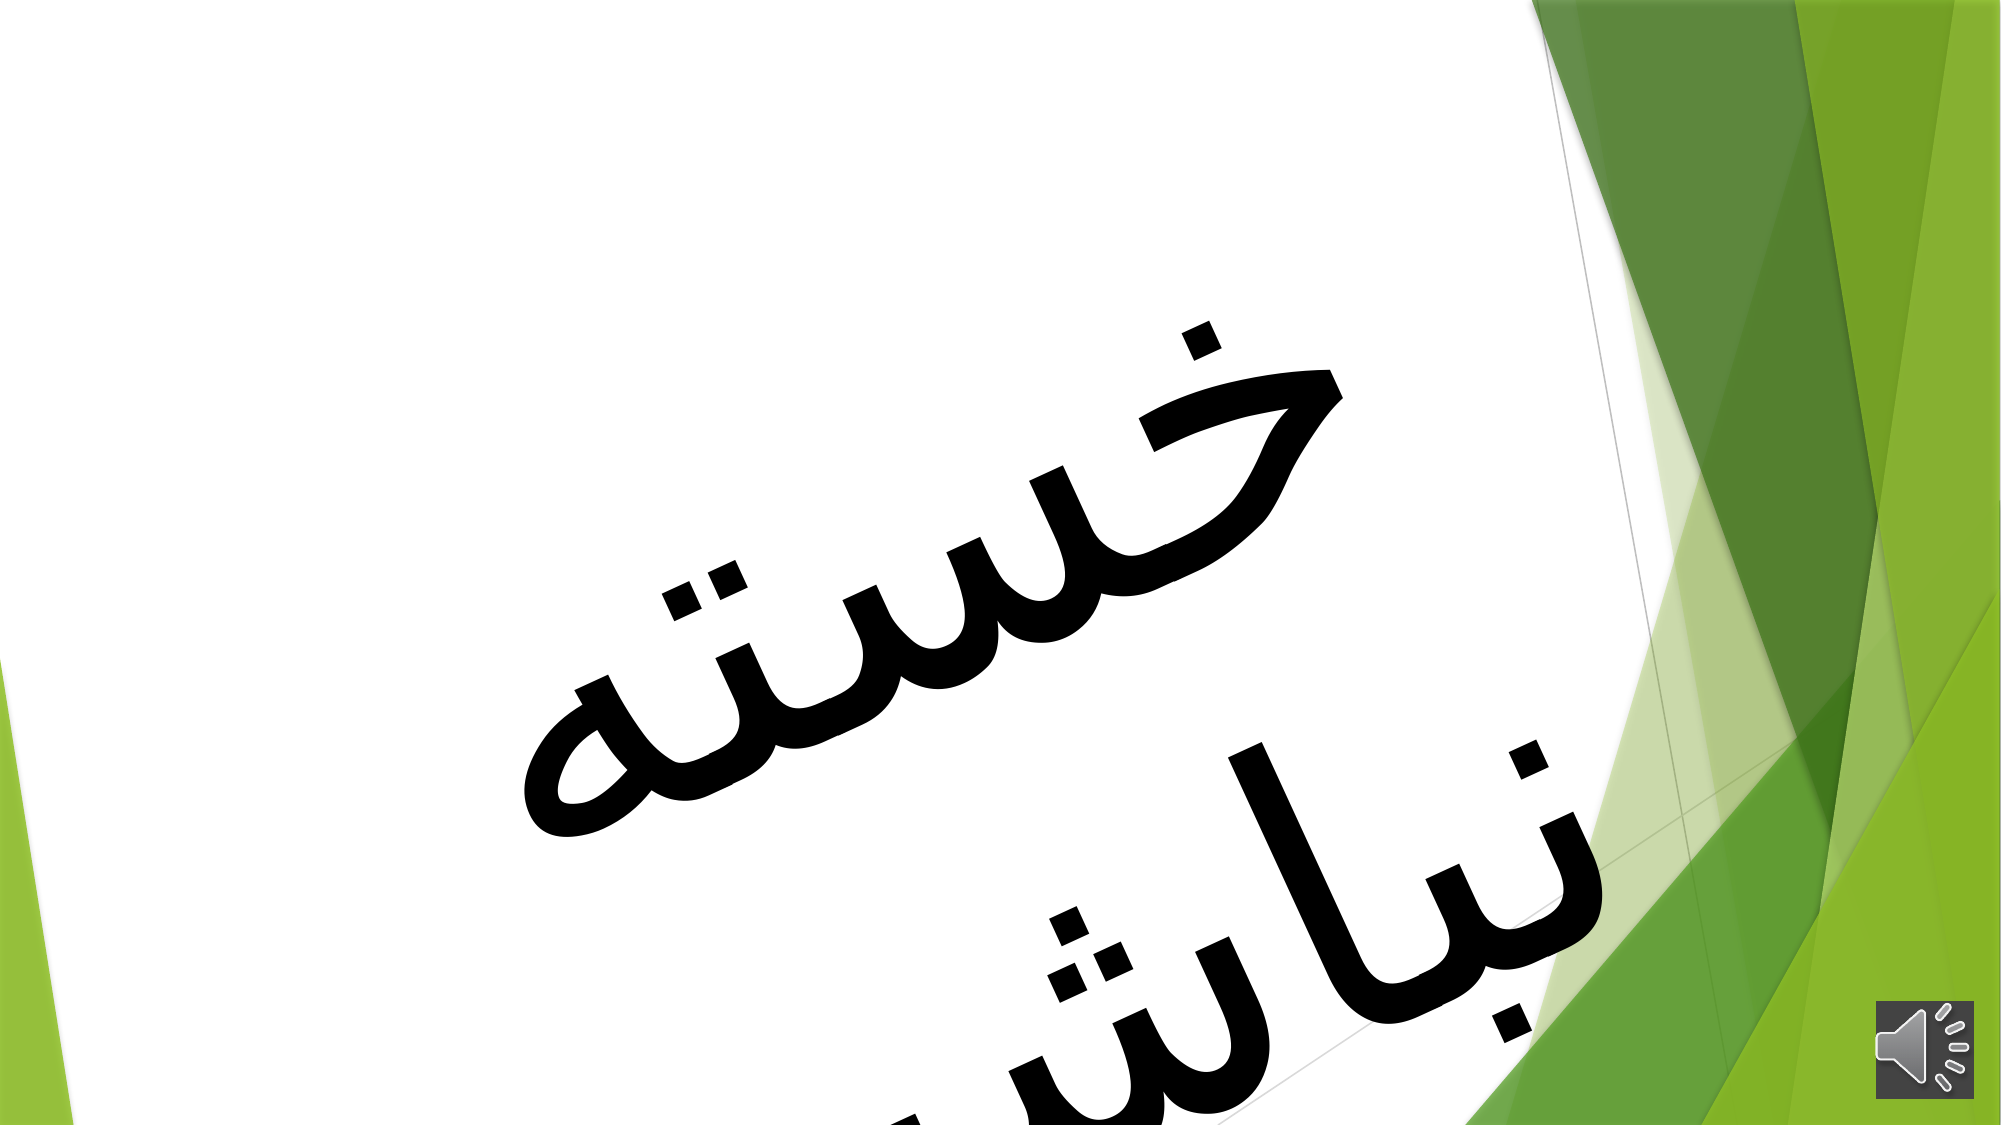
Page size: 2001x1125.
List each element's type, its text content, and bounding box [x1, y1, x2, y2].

title خسته نباشید [157, 0, 1745, 1125]
picture [1874, 999, 1976, 1101]
